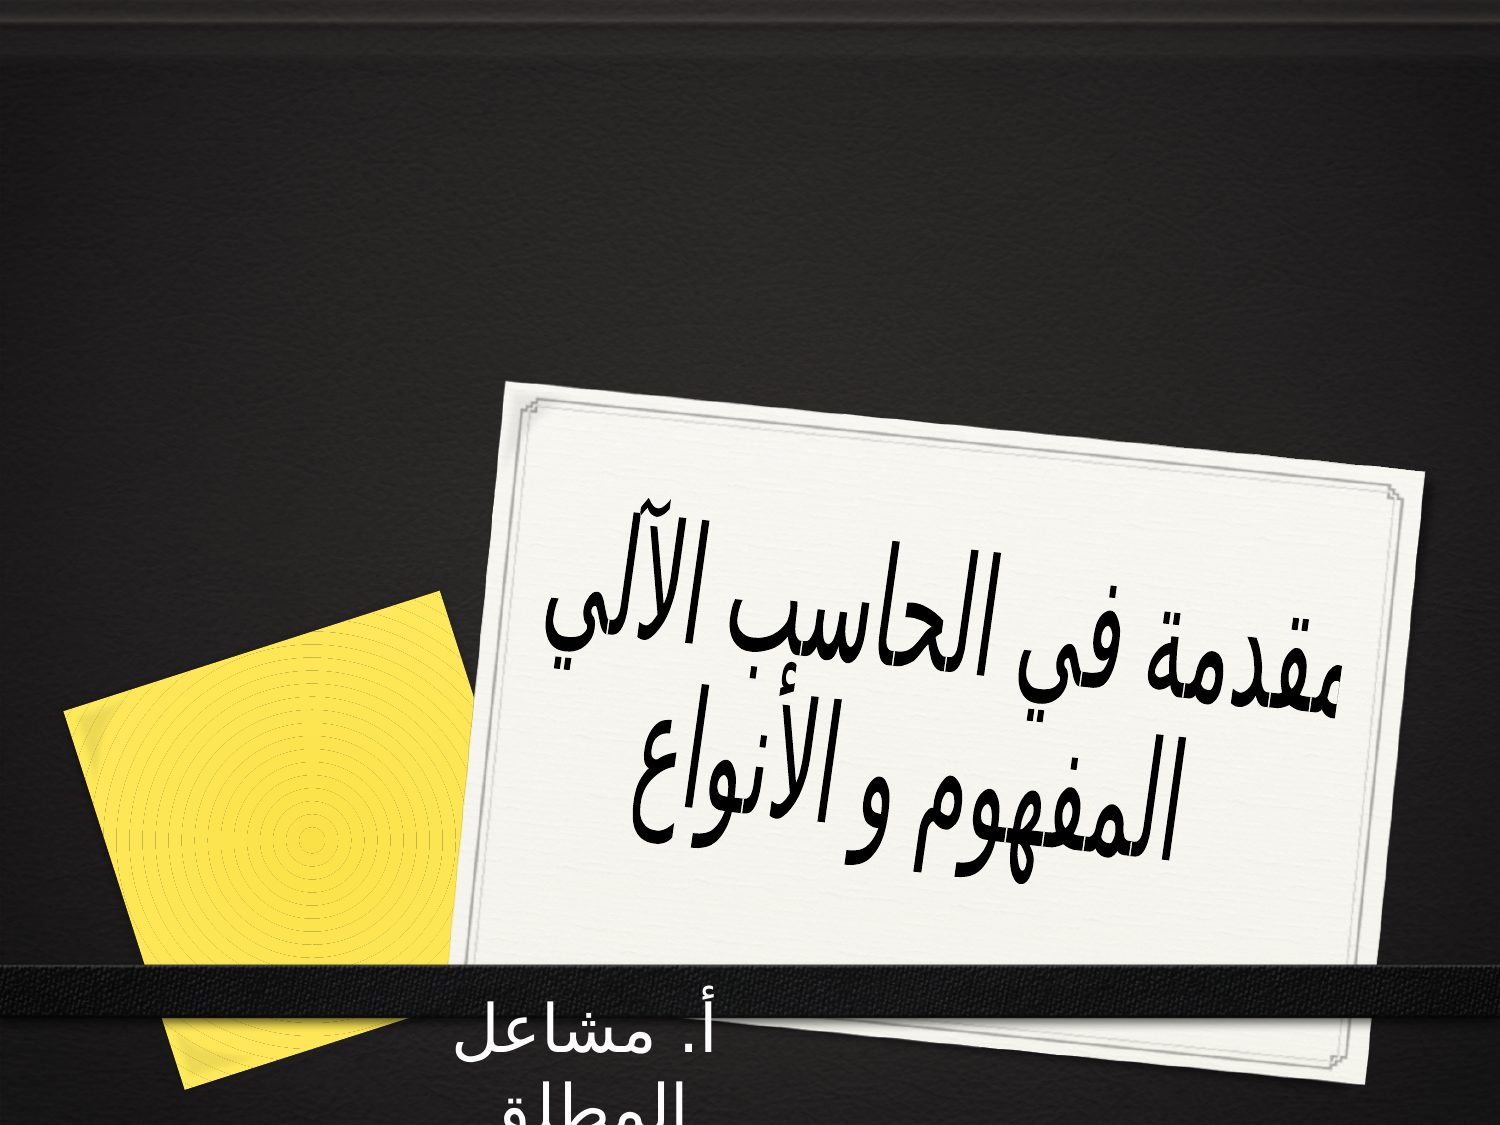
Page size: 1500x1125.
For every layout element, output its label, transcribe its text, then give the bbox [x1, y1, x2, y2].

footer أ. مشاعل المطلق [360, 1011, 809, 1121]
picture [0, 379, 1500, 1102]
picture [69, 693, 157, 788]
